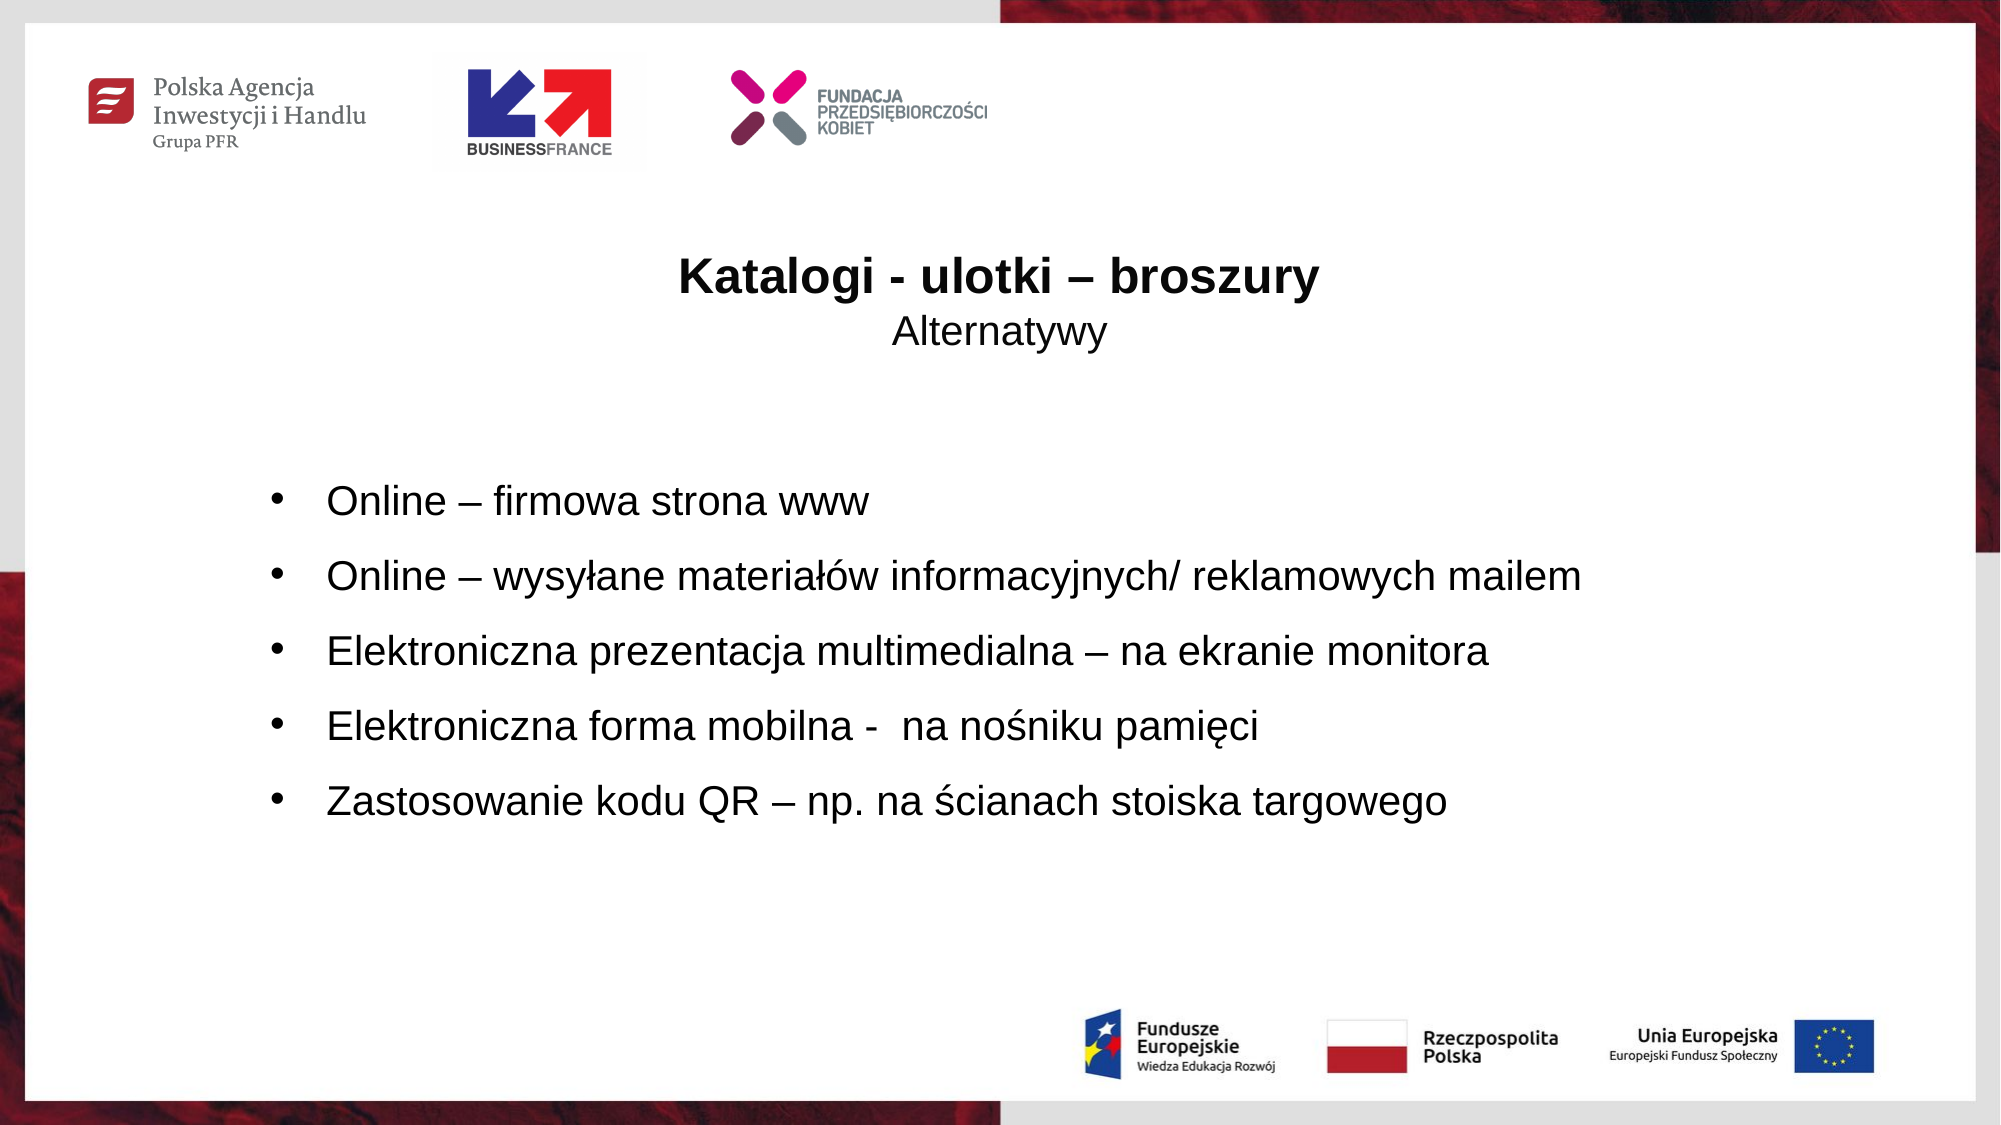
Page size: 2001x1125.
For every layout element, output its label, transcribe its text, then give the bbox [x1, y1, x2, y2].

picture [0, 0, 2001, 1125]
text_box Online – firmowa strona www Online – wysyłane materiałów informacyjnych/ reklamowych mailem Elektroniczna prezentacja multimedialna – na ekranie monitora Elektroniczna forma mobilna - na nośniku pamięci Zastosowanie kodu QR – np. na ścianach stoiska targowego [265, 469, 1734, 828]
text_box Katalogi - ulotki – broszury Alternatywy [453, 239, 1547, 358]
